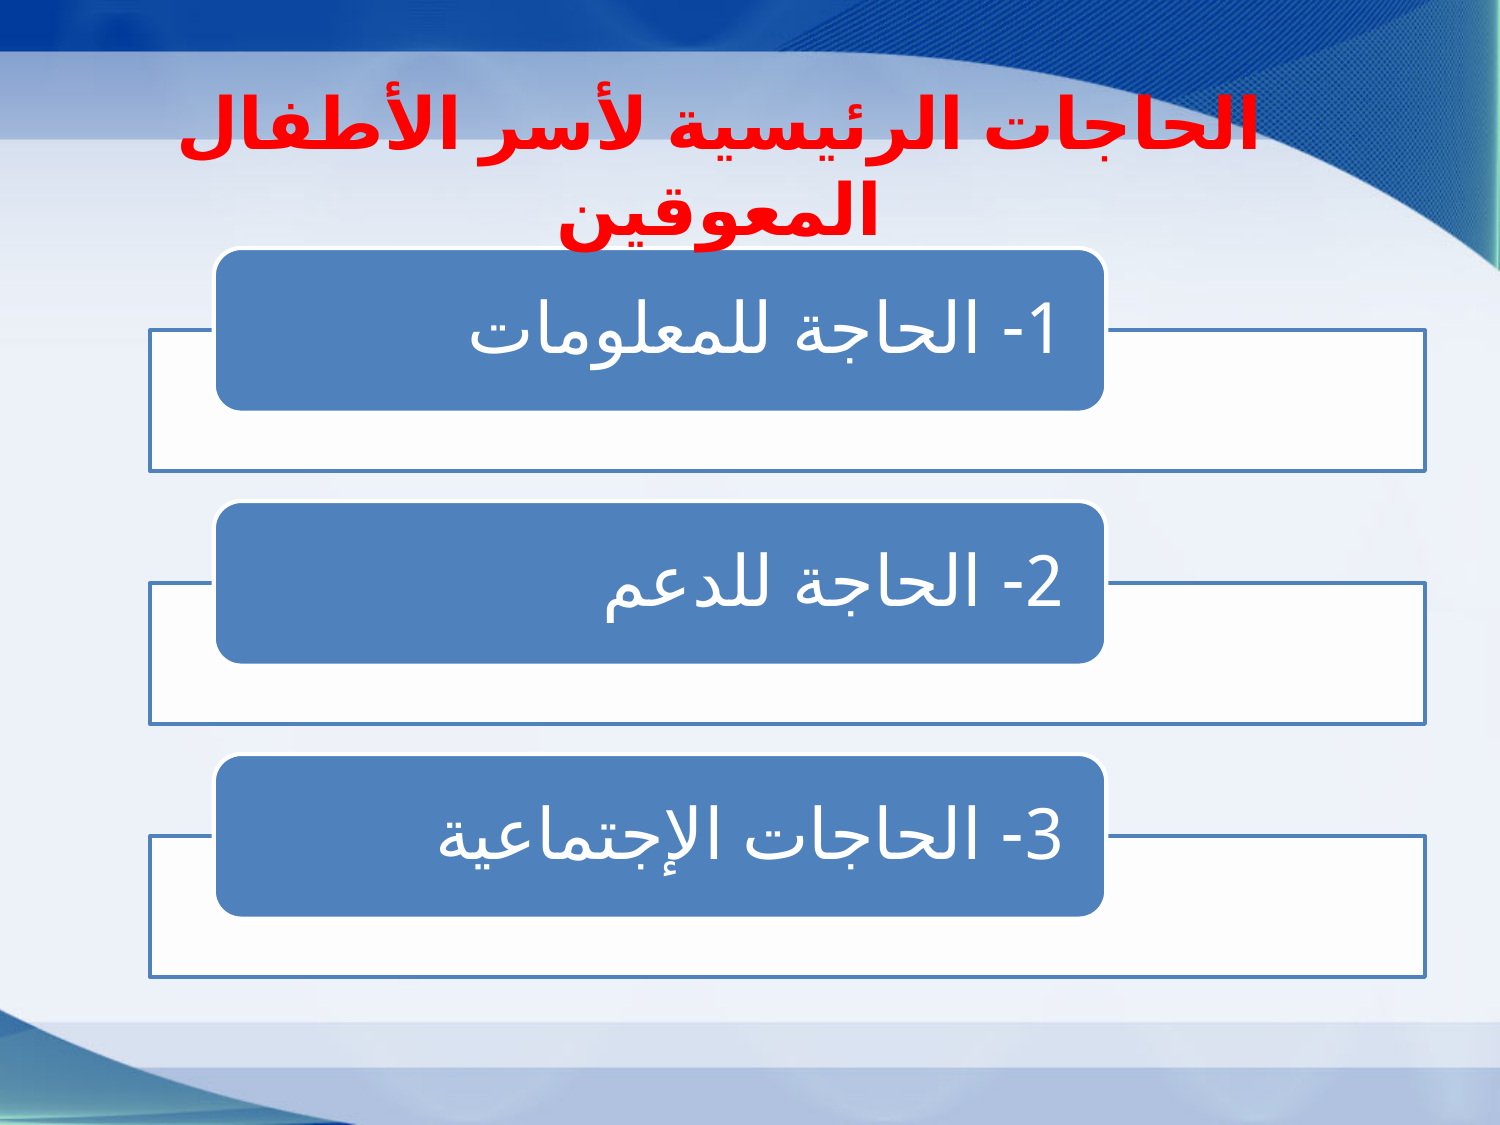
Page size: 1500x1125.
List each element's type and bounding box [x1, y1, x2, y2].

text_box [149, 237, 1426, 988]
picture [0, 0, 1500, 1125]
